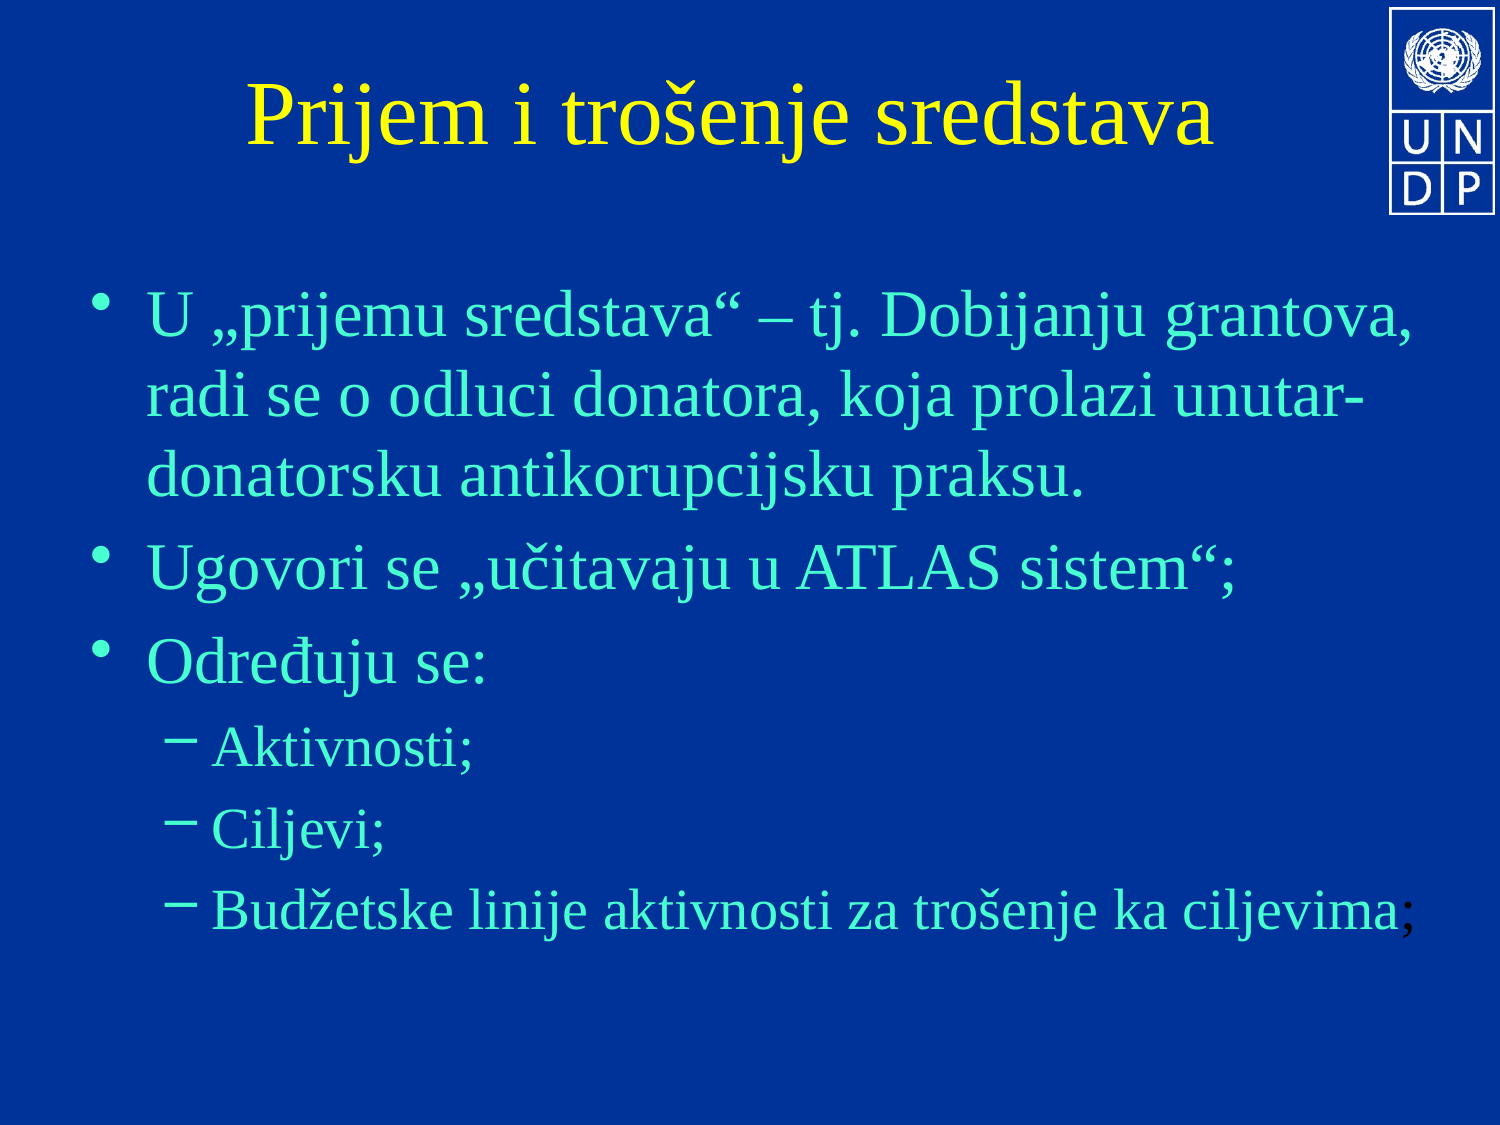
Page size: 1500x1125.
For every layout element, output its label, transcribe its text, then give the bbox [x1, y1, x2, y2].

picture [1389, 7, 1495, 215]
title Prijem i trošenje sredstava [75, 45, 1388, 233]
list U „prijemu sredstava“ – tj. Dobijanju grantova, radi se o odluci donatora, koja prolazi unutar-donatorsku antikorupcijsku praksu. Ugovori se „učitavaju u ATLAS sistem“; Određuju se: Aktivnosti; Ciljevi; Budžetske linije aktivnosti za trošenje ka ciljevima; [75, 262, 1447, 1094]
